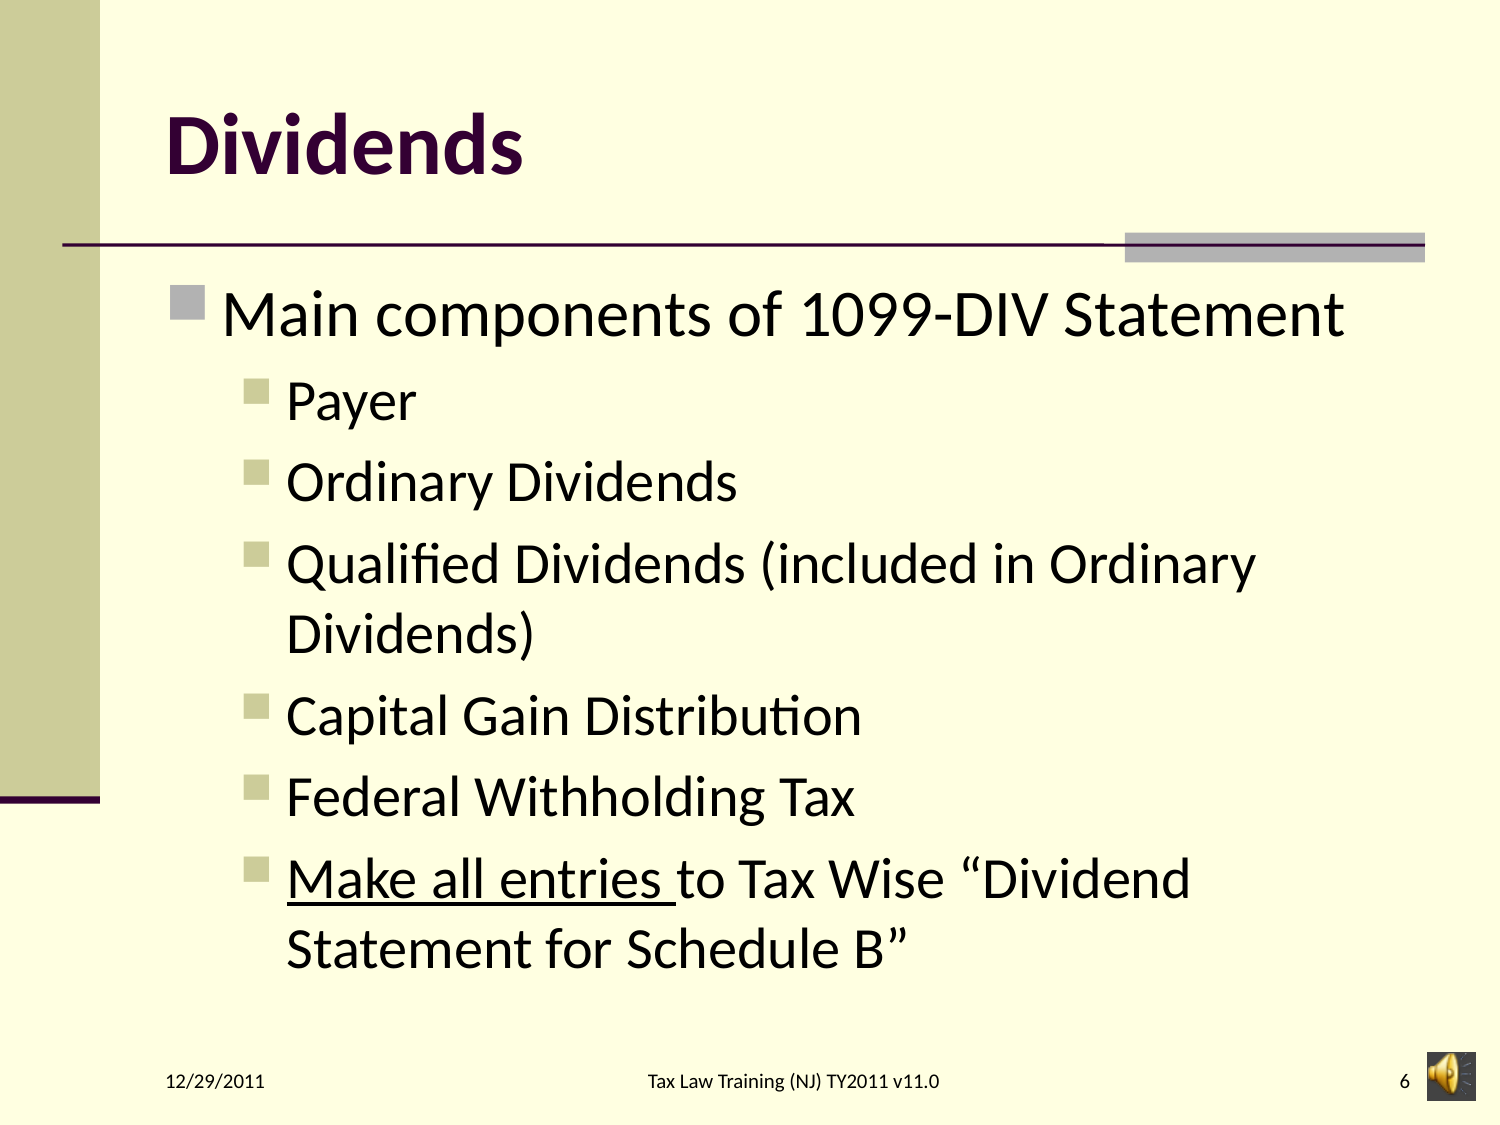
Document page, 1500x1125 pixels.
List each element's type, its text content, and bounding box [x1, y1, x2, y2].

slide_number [149, 1050, 476, 1101]
list Main components of 1099-DIV Statement Payer Ordinary Dividends Qualified Dividends (included in Ordinary Dividends) Capital Gain Distribution Federal Withholding Tax Make all entries to Tax Wise “Dividend Statement for Schedule B” [150, 262, 1425, 1038]
picture [1426, 1051, 1477, 1102]
footer Tax Law Training (NJ) TY2011 v11.0 [549, 1049, 1038, 1101]
slide_number 6 [1112, 1049, 1426, 1101]
title Dividends [150, 45, 1425, 234]
